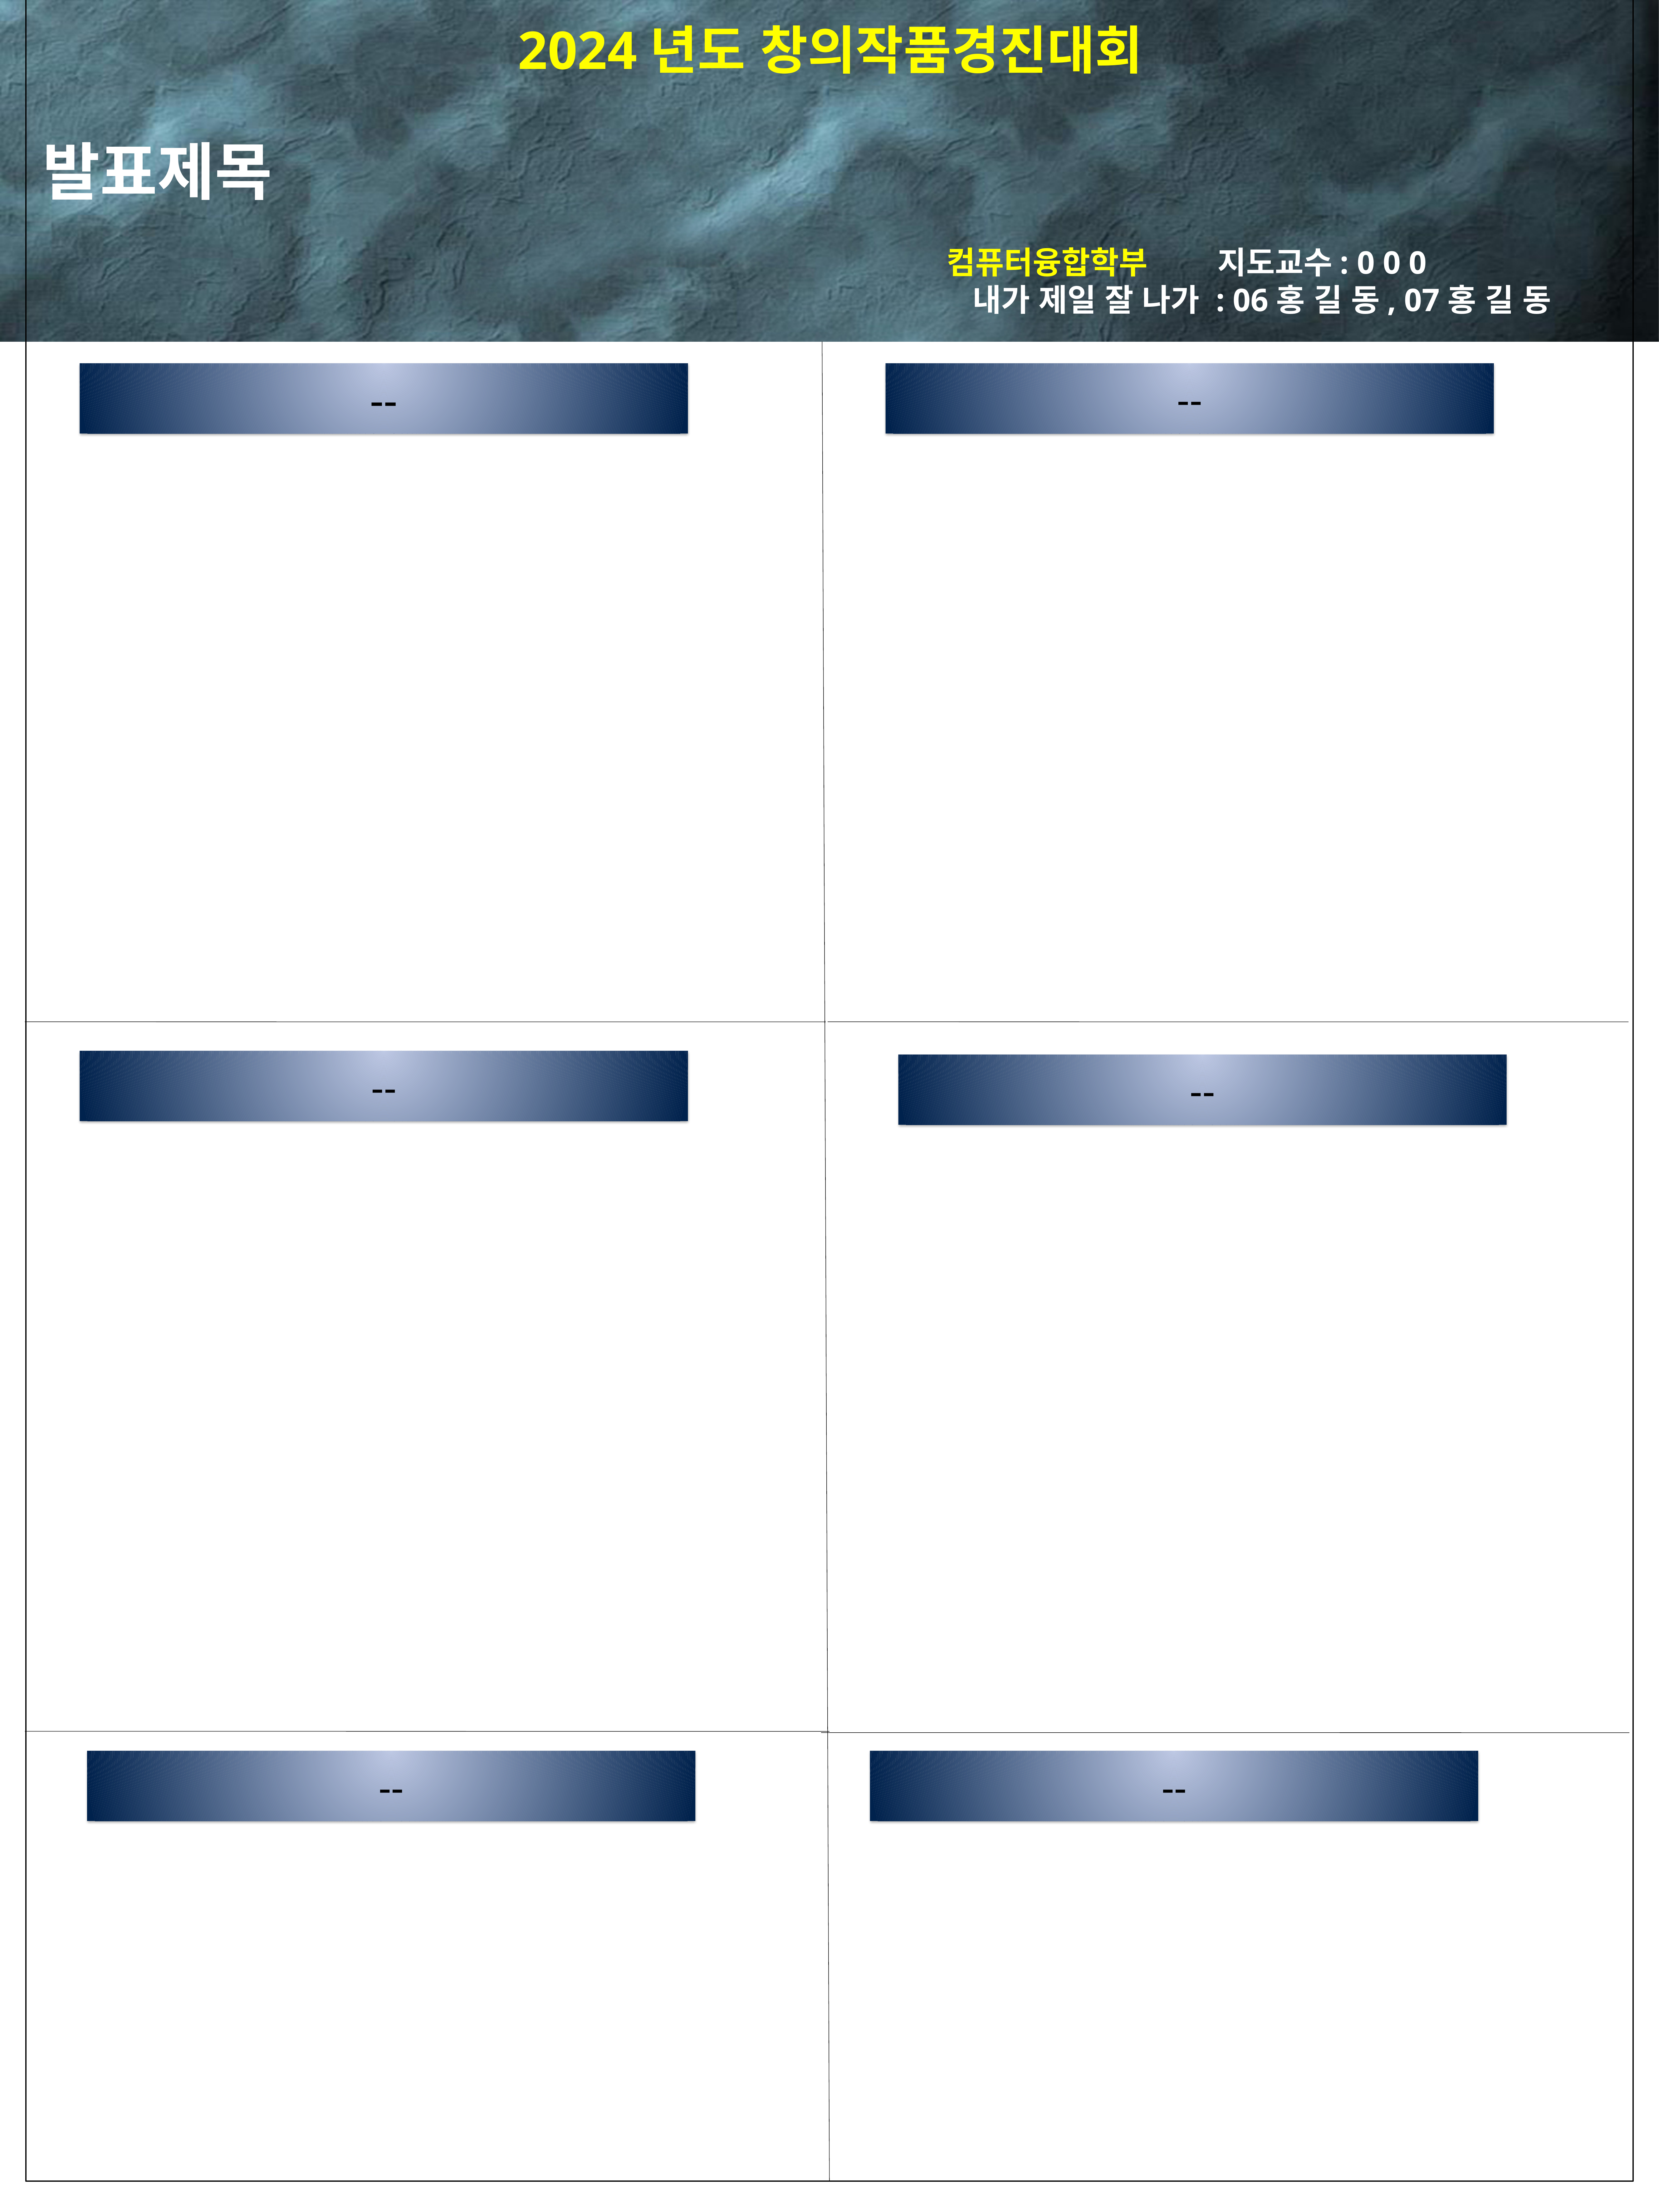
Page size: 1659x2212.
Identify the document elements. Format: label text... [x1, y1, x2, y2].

text_box -- [87, 1751, 696, 1821]
text_box -- [898, 1055, 1507, 1125]
picture [0, 0, 1659, 342]
text_box -- [870, 1751, 1478, 1821]
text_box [0, 1257, 1659, 1265]
text_box [25, 1269, 1634, 2182]
text_box -- [885, 363, 1494, 434]
text_box [25, 345, 1634, 1256]
